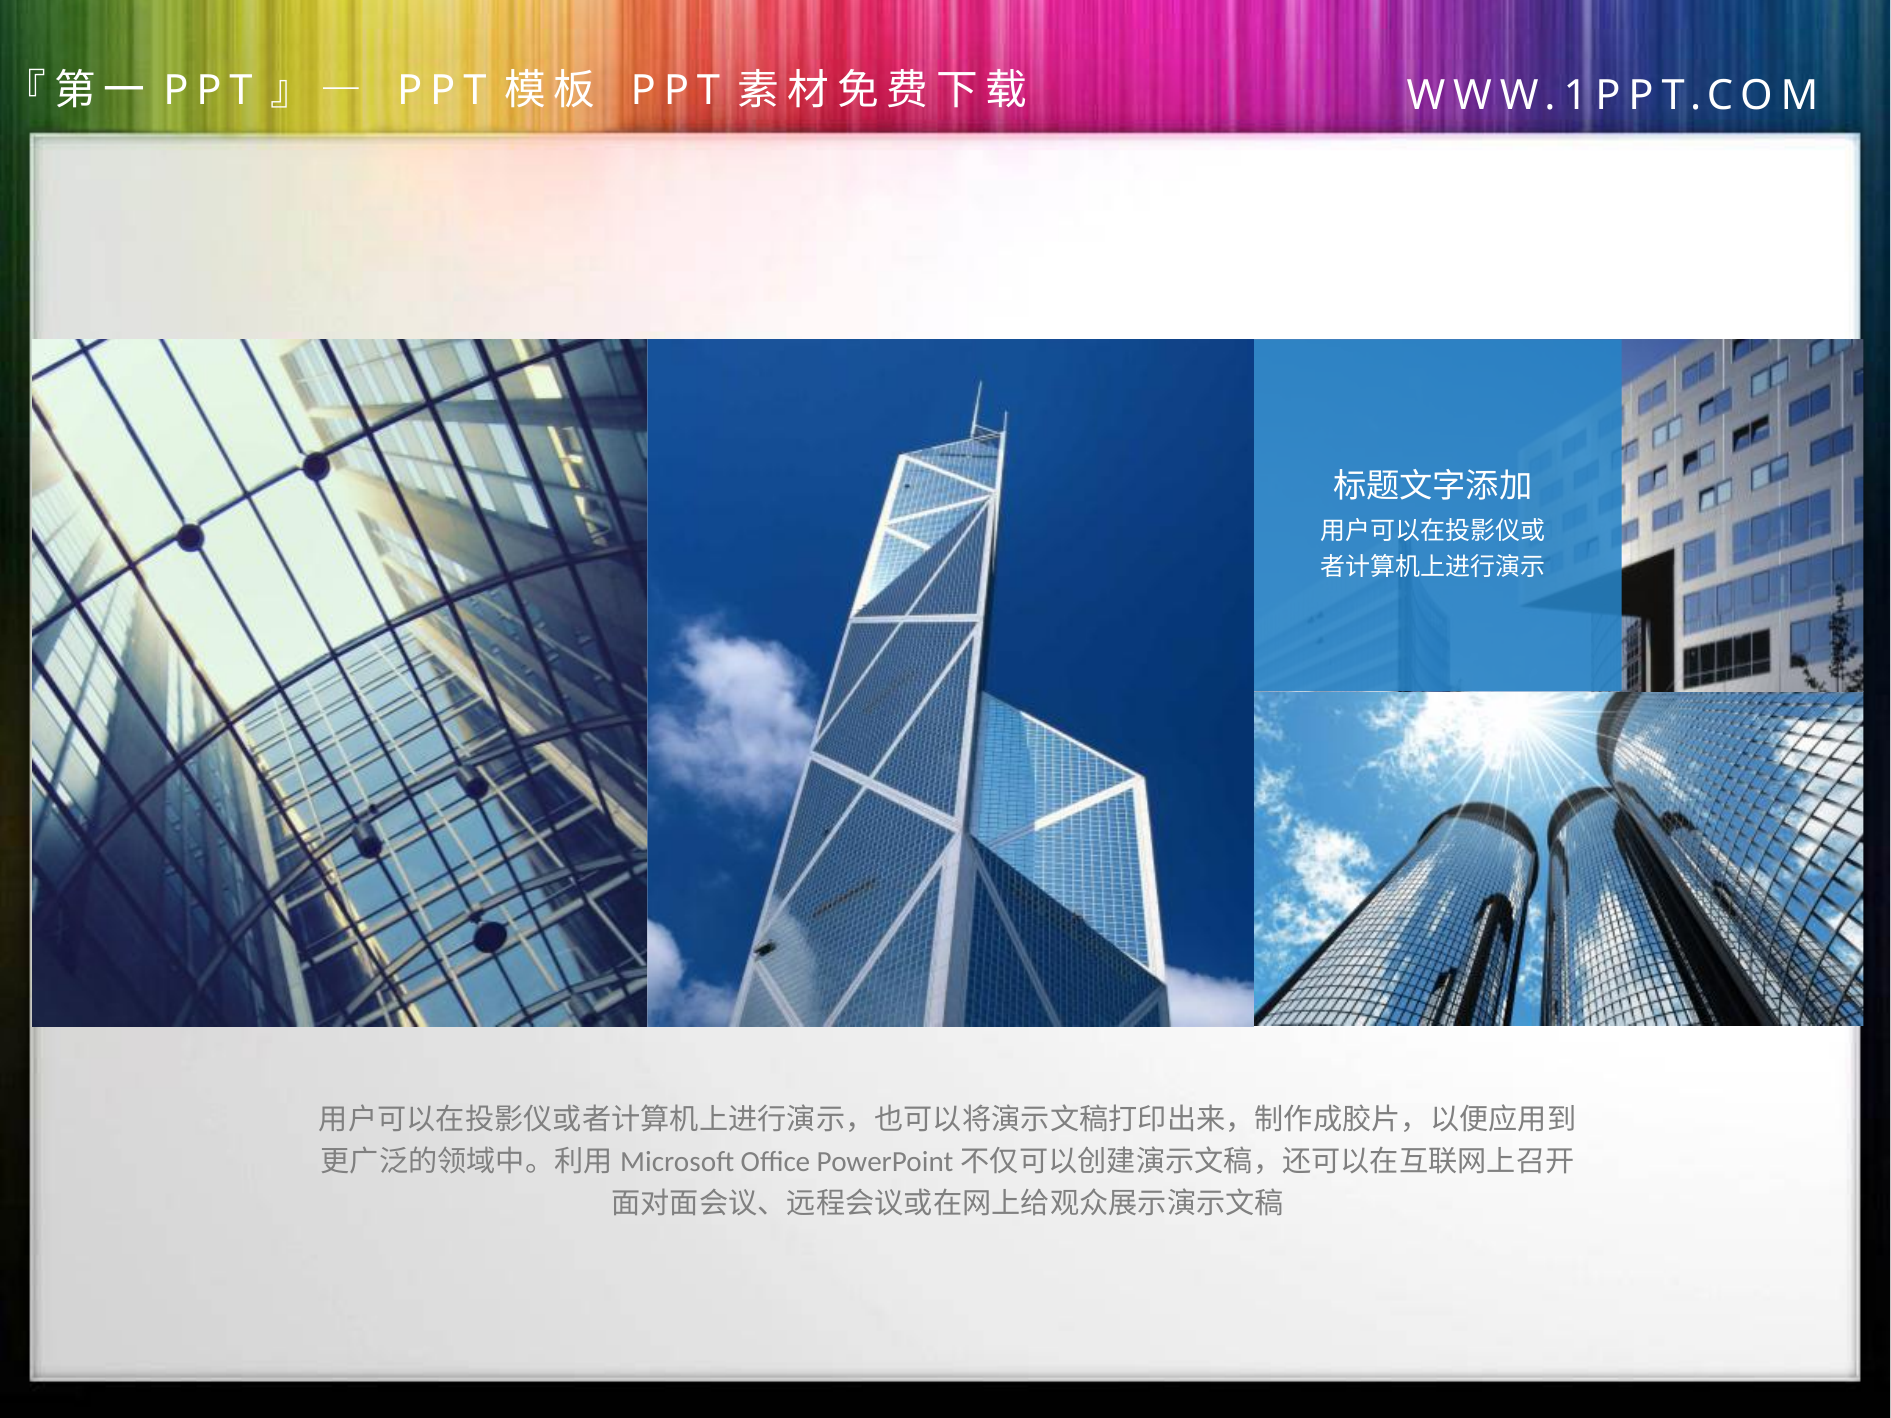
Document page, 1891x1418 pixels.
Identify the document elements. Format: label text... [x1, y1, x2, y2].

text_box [1295, 448, 1571, 583]
picture [0, 0, 1891, 1418]
text_box 用户可以在投影仪或者计算机上进行演示，也可以将演示文稿打印出来，制作成胶片，以便应用到更广泛的领域中。利用Microsoft Office PowerPoint不仅可以创建演示文稿，还可以在互联网上召开面对面会议、远程会议或在网上给观众展示演示文稿 [298, 1086, 1597, 1227]
